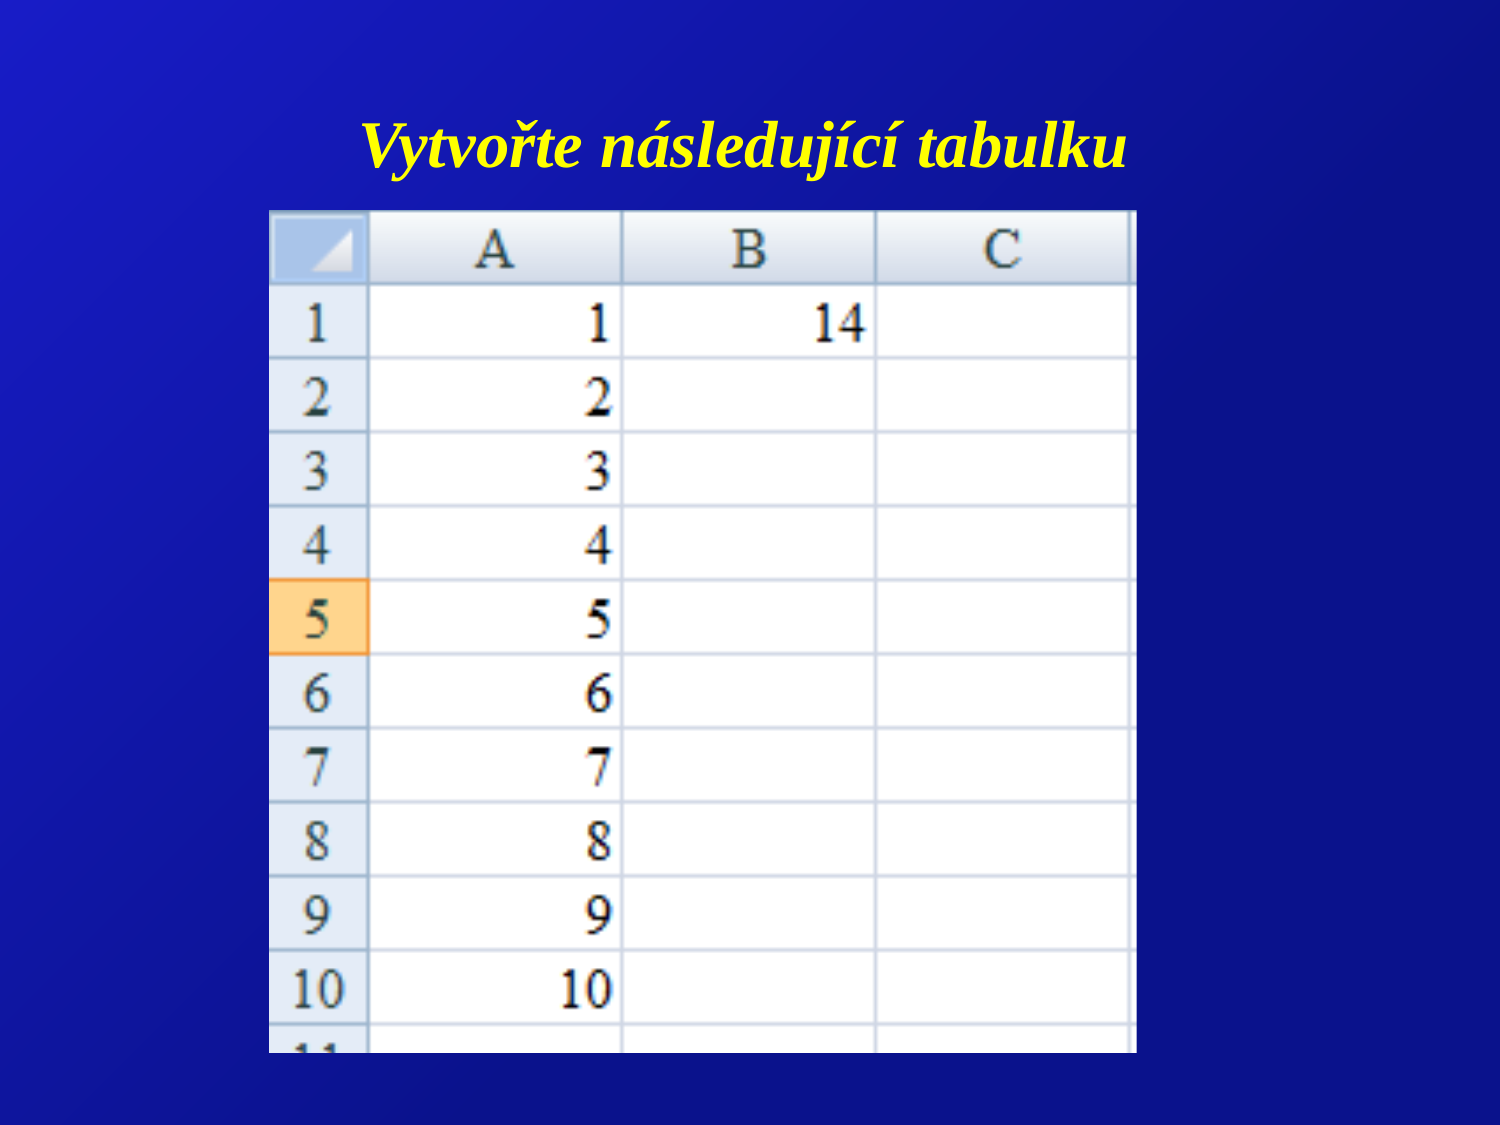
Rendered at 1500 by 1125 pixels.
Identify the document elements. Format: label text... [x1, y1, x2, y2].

text_box Vytvořte následující tabulku [128, 93, 1360, 246]
picture [245, 210, 1137, 1053]
